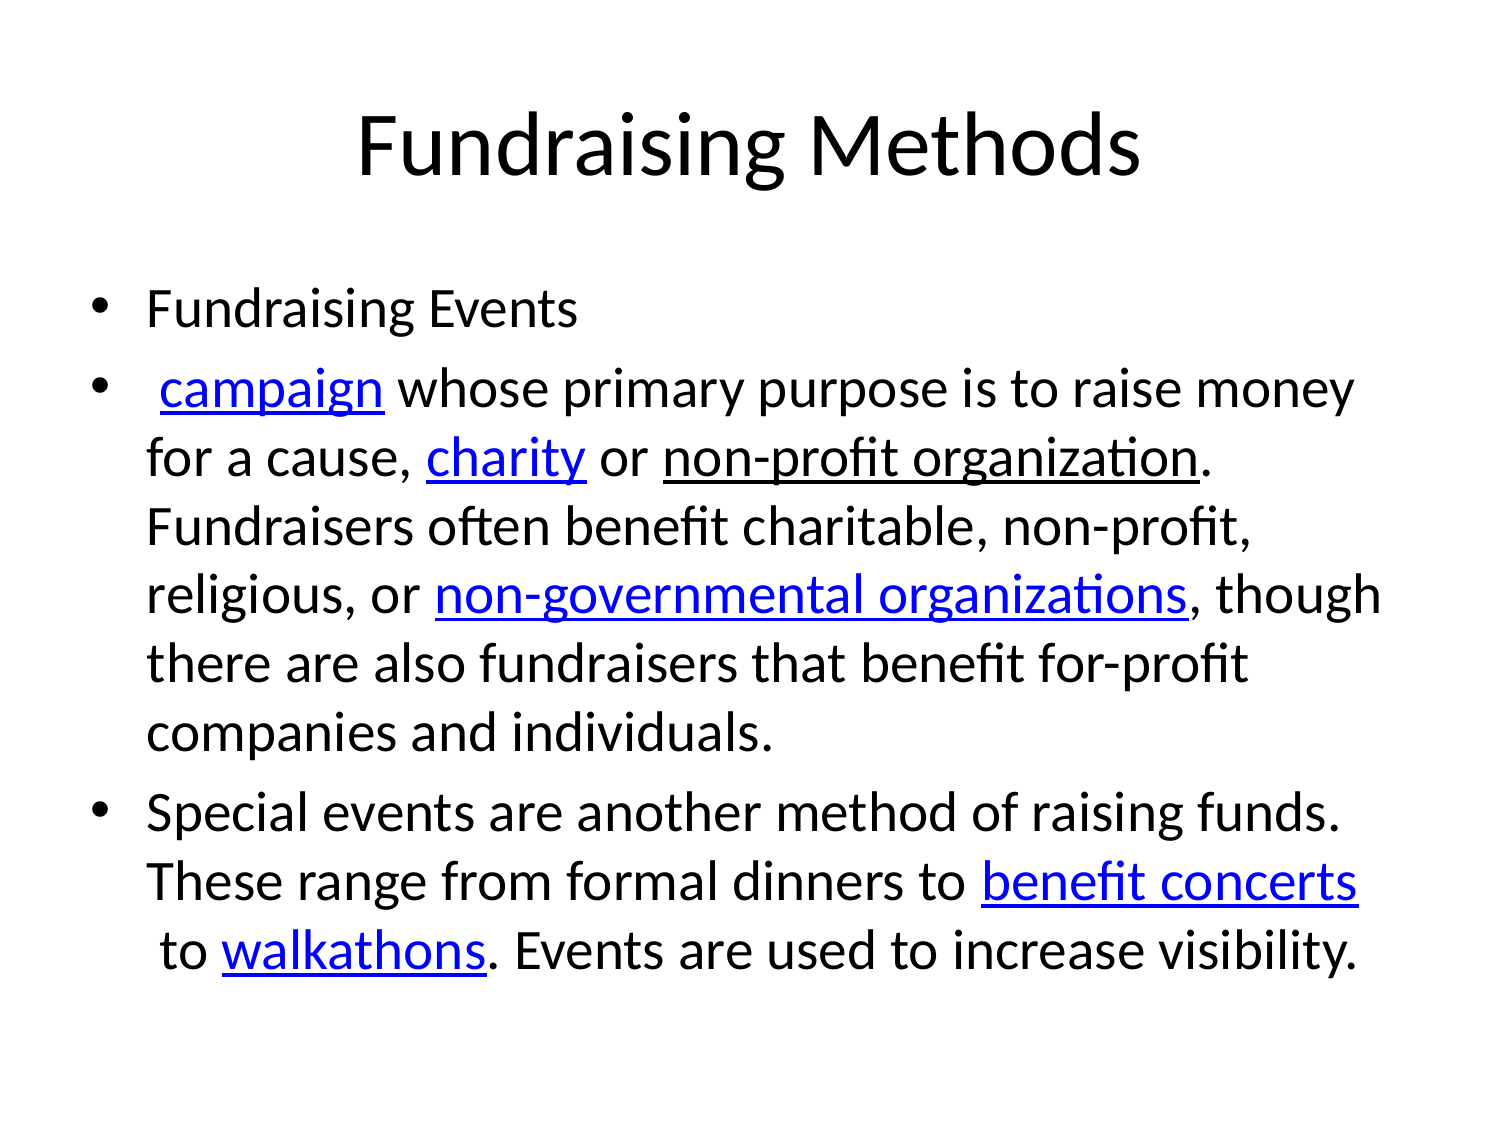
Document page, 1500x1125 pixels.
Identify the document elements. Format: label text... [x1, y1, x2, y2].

list Fundraising Events campaign whose primary purpose is to raise money for a cause, charity or non-profit organization. Fundraisers often benefit charitable, non-profit, religious, or non-governmental organizations, though there are also fundraisers that benefit for-profit companies and individuals. Special events are another method of raising funds. These range from formal dinners to benefit concerts to walkathons. Events are used to increase visibility. [75, 262, 1425, 1005]
title Fundraising Methods [75, 45, 1425, 233]
